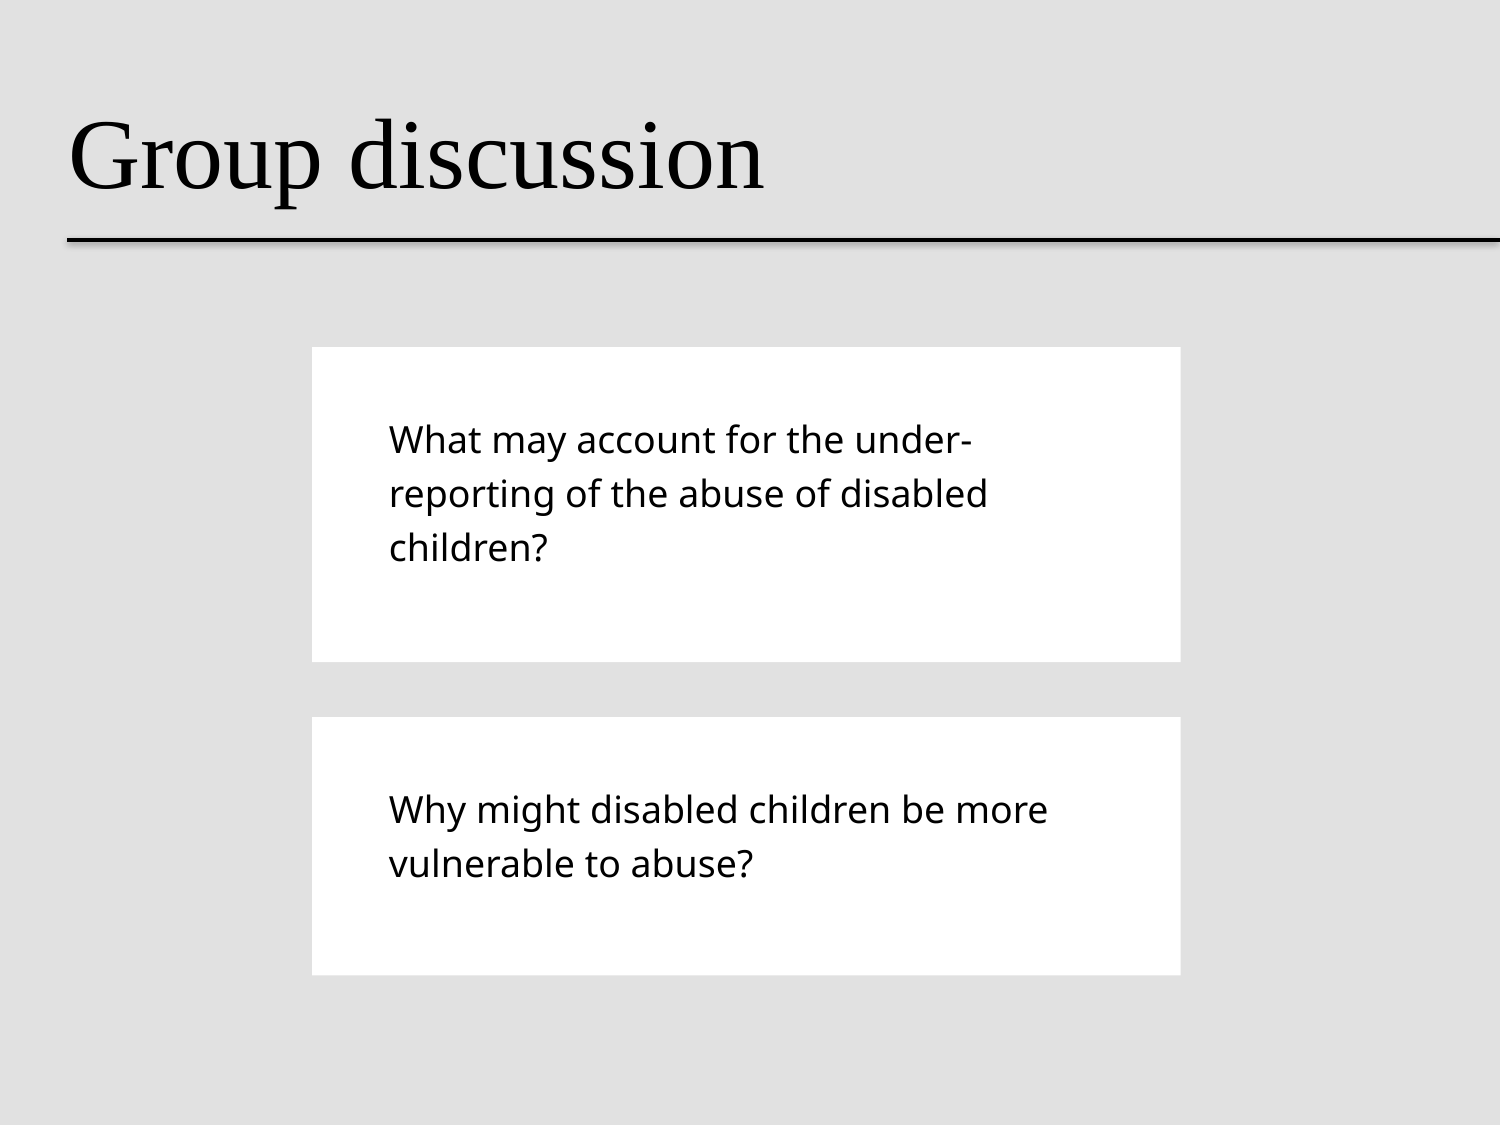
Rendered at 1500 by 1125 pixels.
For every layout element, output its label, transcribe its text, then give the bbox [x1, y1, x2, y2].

list Why might disabled children be more vulnerable to abuse? [312, 717, 1181, 976]
text_box Group discussion [53, 15, 1448, 304]
list What may account for the under-reporting of the abuse of disabled children? [312, 347, 1181, 663]
